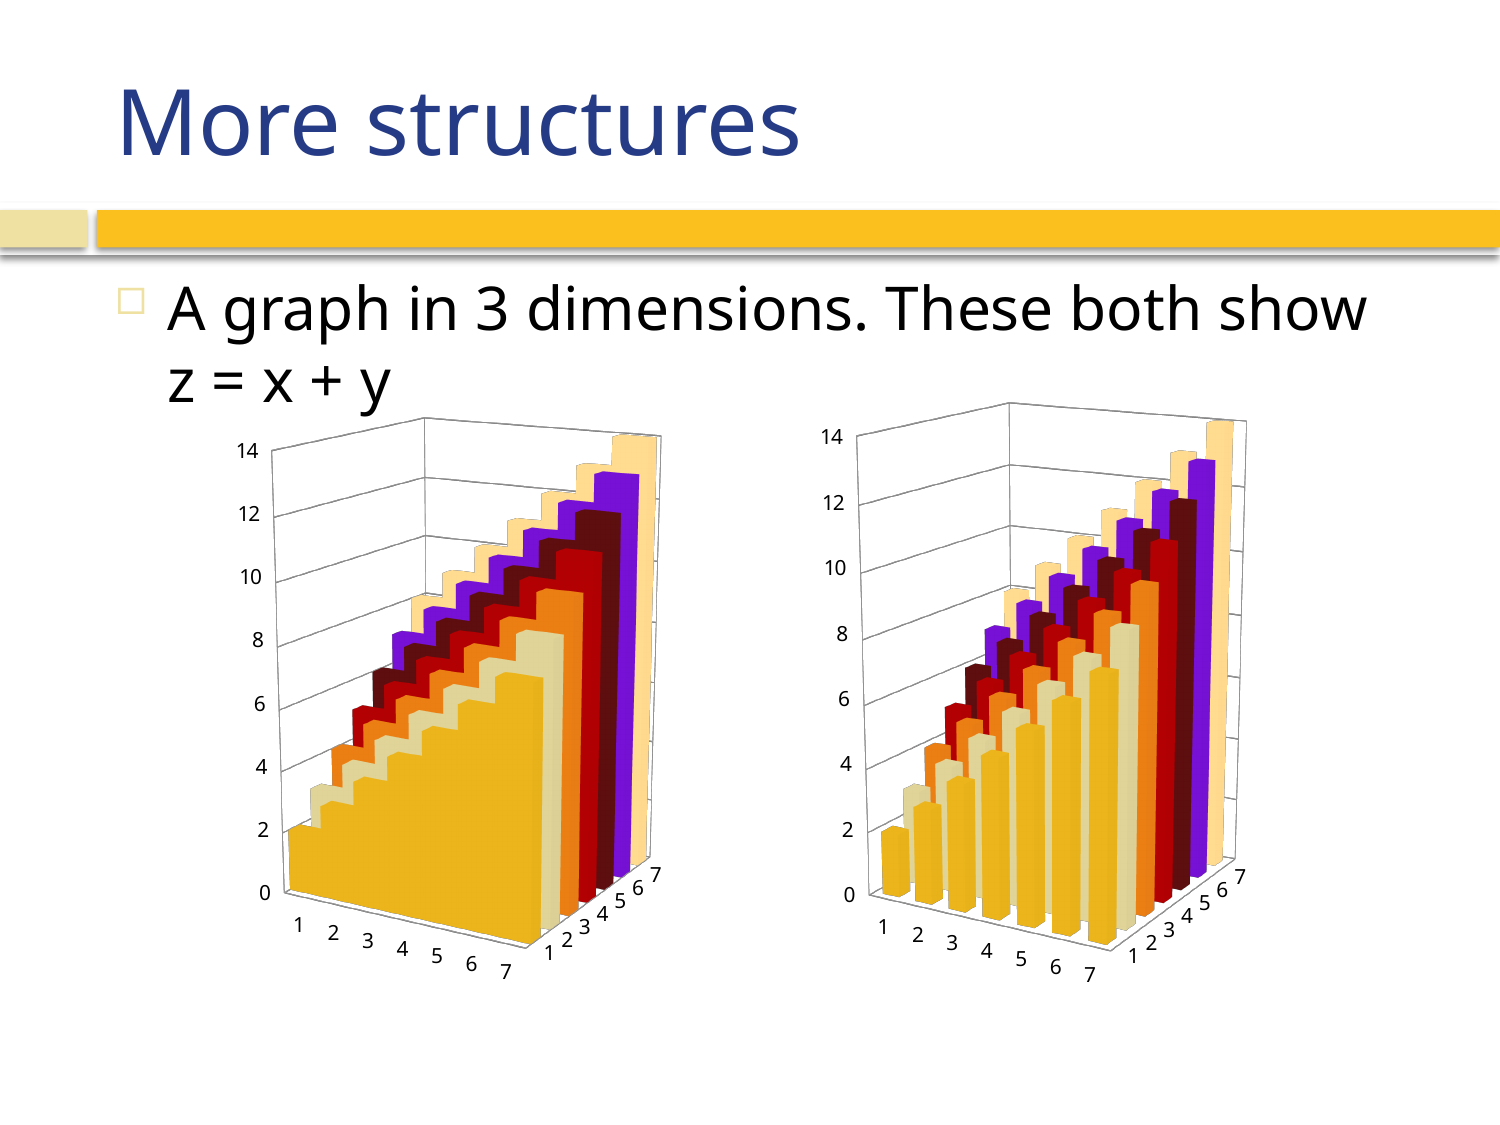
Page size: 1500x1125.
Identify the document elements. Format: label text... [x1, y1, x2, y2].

chart [226, 391, 671, 1012]
title More structures [100, 37, 1438, 200]
list A graph in 3 dimensions. These both show z = x + y [100, 262, 1438, 1000]
chart [810, 379, 1256, 1012]
